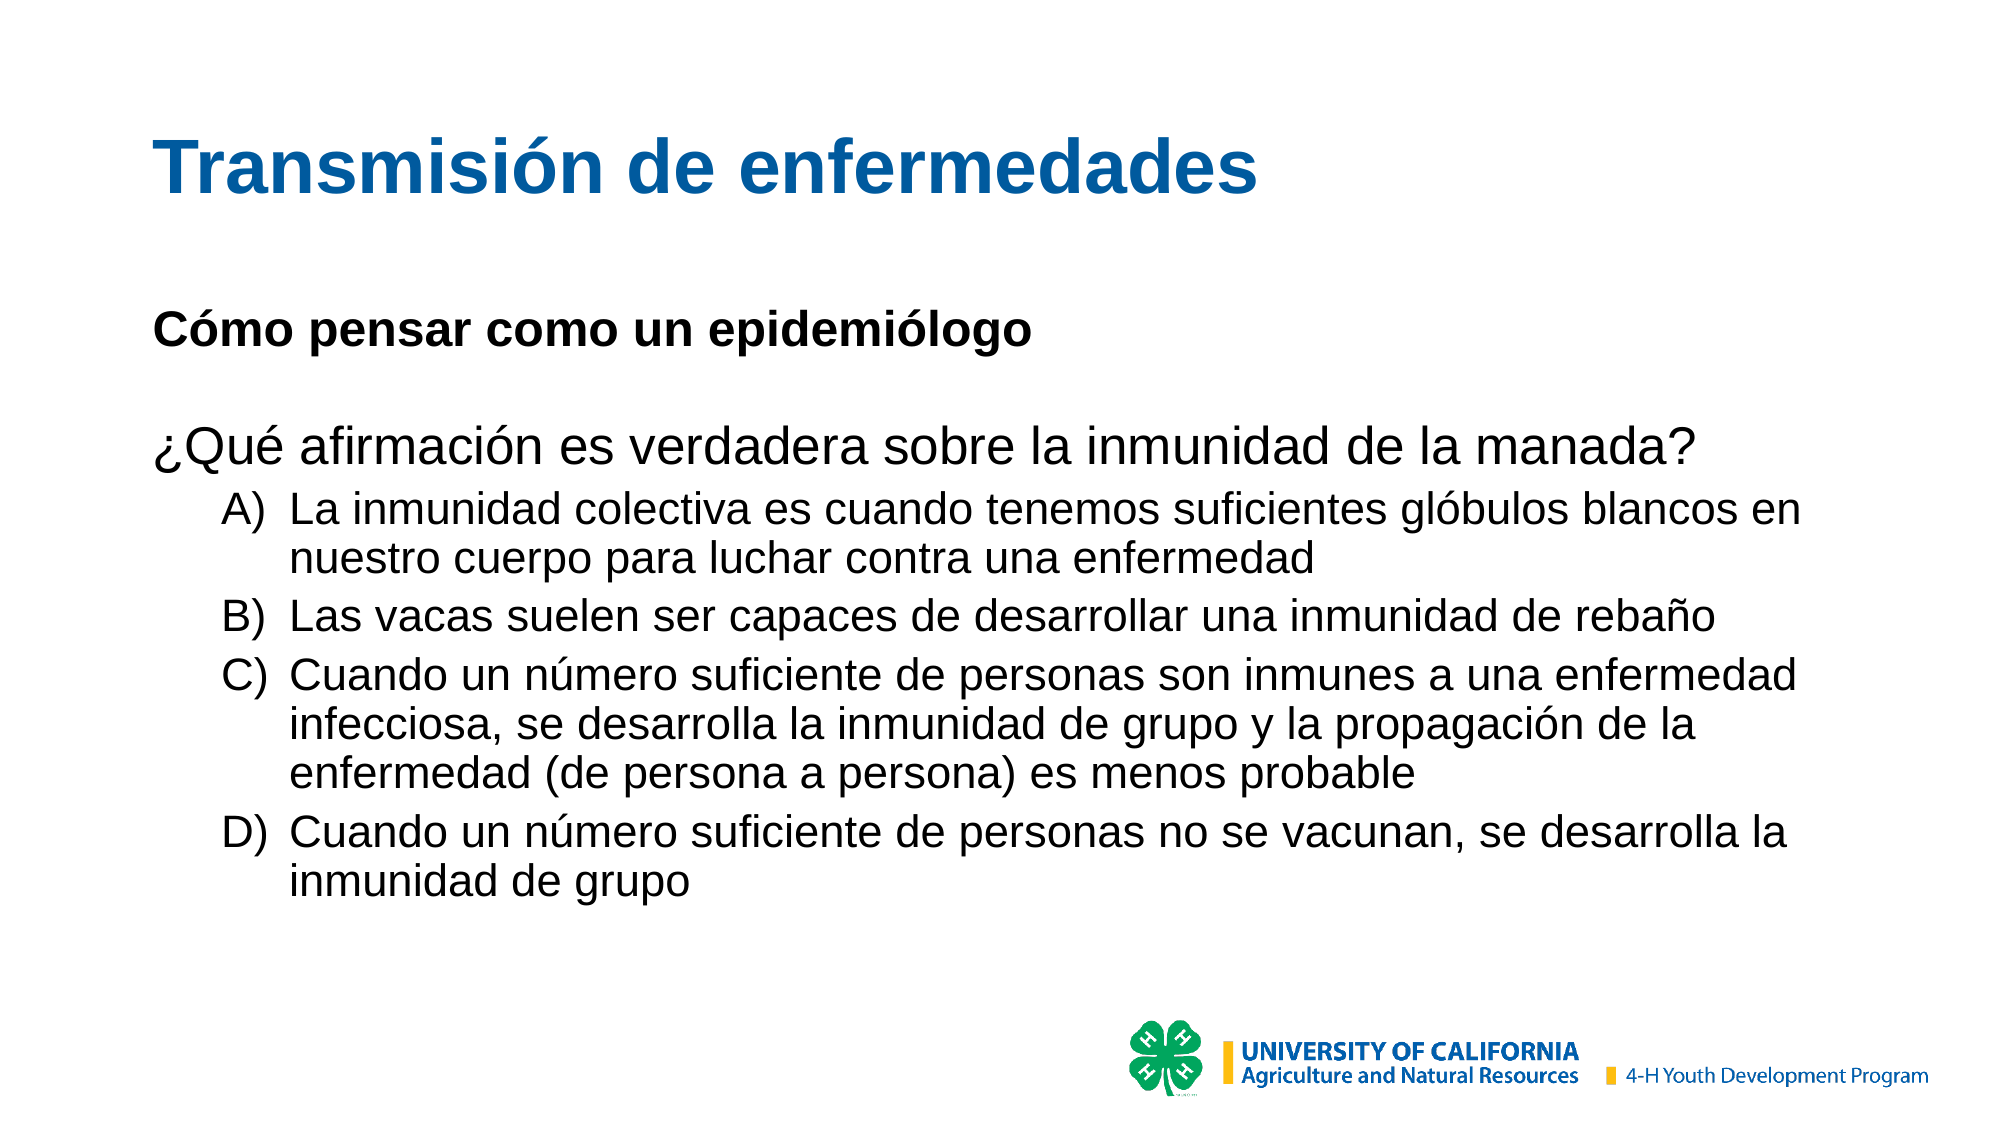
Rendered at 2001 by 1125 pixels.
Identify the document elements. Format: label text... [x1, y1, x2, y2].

list Cómo pensar como un epidemiólogo [137, 275, 1863, 366]
title Transmisión de enfermedades [137, 59, 1863, 275]
list ¿Qué afirmación es verdadera sobre la inmunidad de la manada? La inmunidad colectiva es cuando tenemos suficientes glóbulos blancos en nuestro cuerpo para luchar contra una enfermedad Las vacas suelen ser capaces de desarrollar una inmunidad de rebaño Cuando un número suficiente de personas son inmunes a una enfermedad infecciosa, se desarrolla la inmunidad de grupo y la propagación de la enfermedad (de persona a persona) es menos probable Cuando un número suficiente de personas no se vacunan, se desarrolla la inmunidad de grupo [137, 410, 1863, 1016]
picture [1125, 1014, 1935, 1100]
